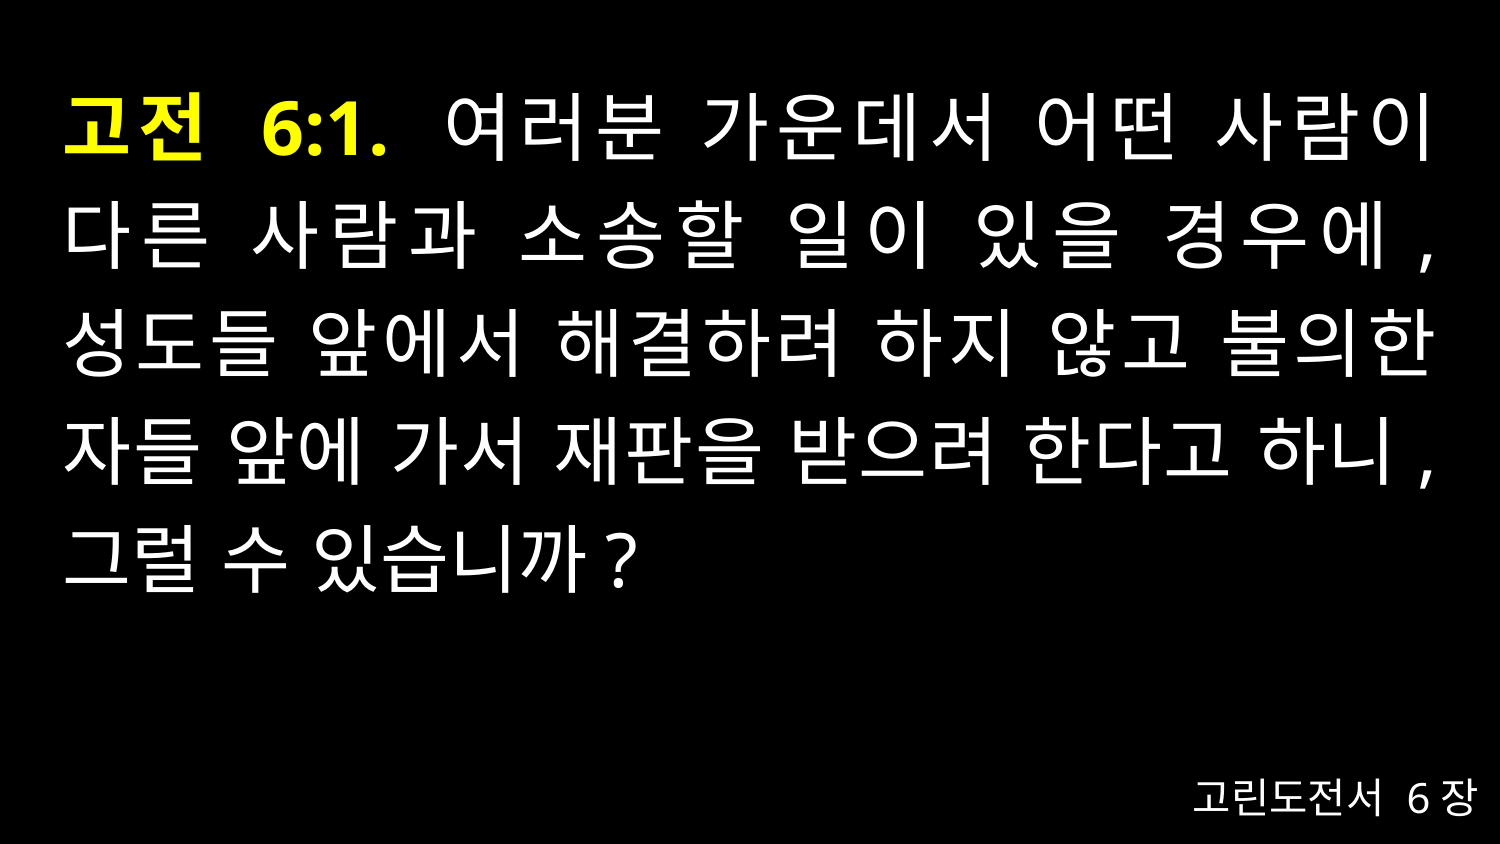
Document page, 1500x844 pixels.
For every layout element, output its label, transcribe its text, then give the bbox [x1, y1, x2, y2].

subtitle 고린도전서 6장 [916, 770, 1500, 844]
title 고전 6:1. 여러분 가운데서 어떤 사람이 다른 사람과 소송할 일이 있을 경우에, 성도들 앞에서 해결하려 하지 않고 불의한 자들 앞에 가서 재판을 받으려 한다고 하니, 그럴 수 있습니까? [0, 0, 1500, 844]
